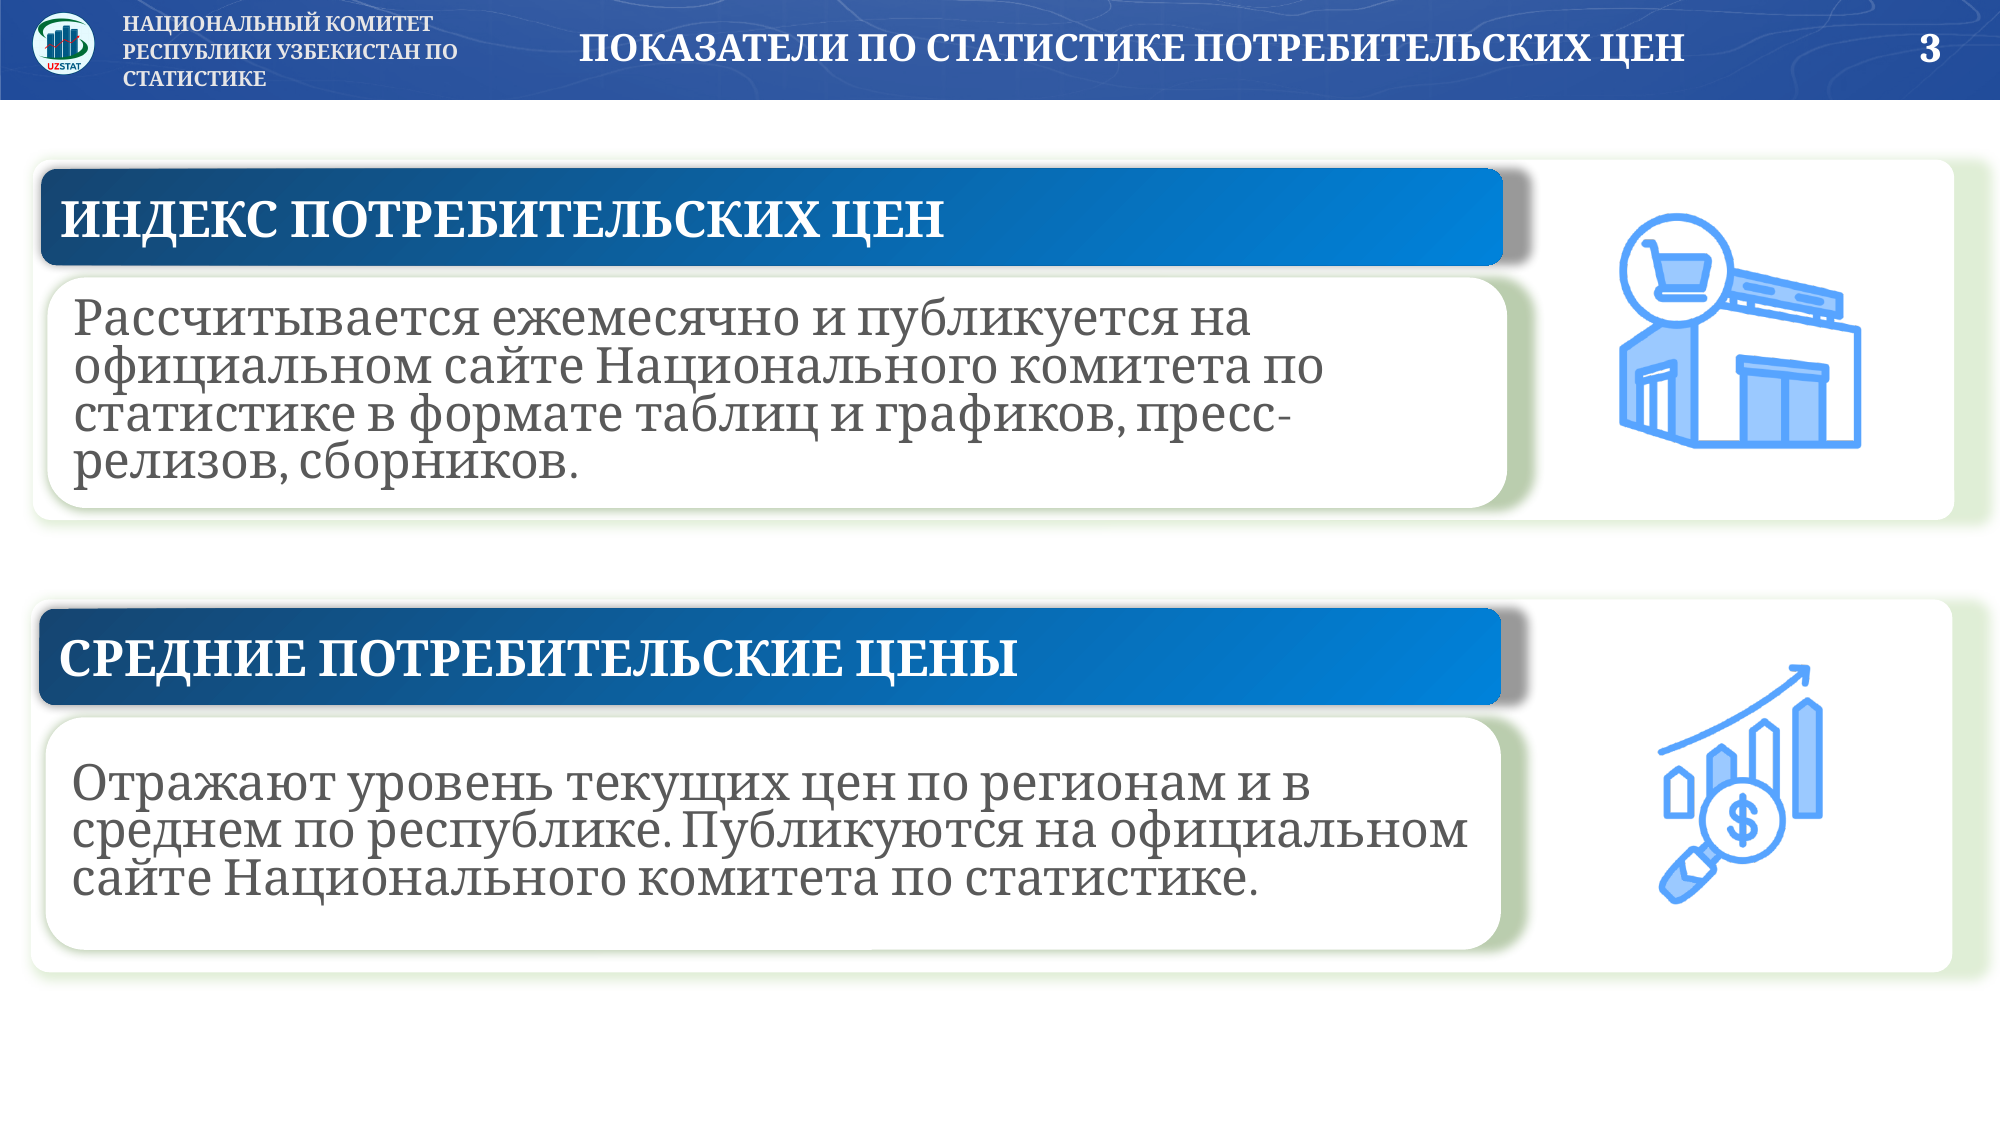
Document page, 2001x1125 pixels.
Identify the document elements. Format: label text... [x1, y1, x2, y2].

text_box СРЕДНИЕ ПОТРЕБИТЕЛЬСКИЕ ЦЕНЫ [38, 607, 1502, 706]
picture [0, 0, 2000, 100]
text_box [29, 598, 1954, 974]
text_box ИНДЕКС ПОТРЕБИТЕЛЬСКИХ ЦЕН [40, 167, 1504, 267]
picture [1615, 205, 1865, 456]
text_box [1895, 100, 1913, 108]
text_box [31, 158, 1956, 522]
text_box Рассчитывается ежемесячно и публикуется на официальном сайте Национального комитета по статистике в формате таблиц и графиков, пресс-релизов, сборников. [46, 276, 1509, 510]
text_box Отражают уровень текущих цен по регионам и в среднем по республике. Публикуются на официальном сайте Национального комитета по статистике. [44, 716, 1502, 951]
picture [1612, 656, 1868, 912]
